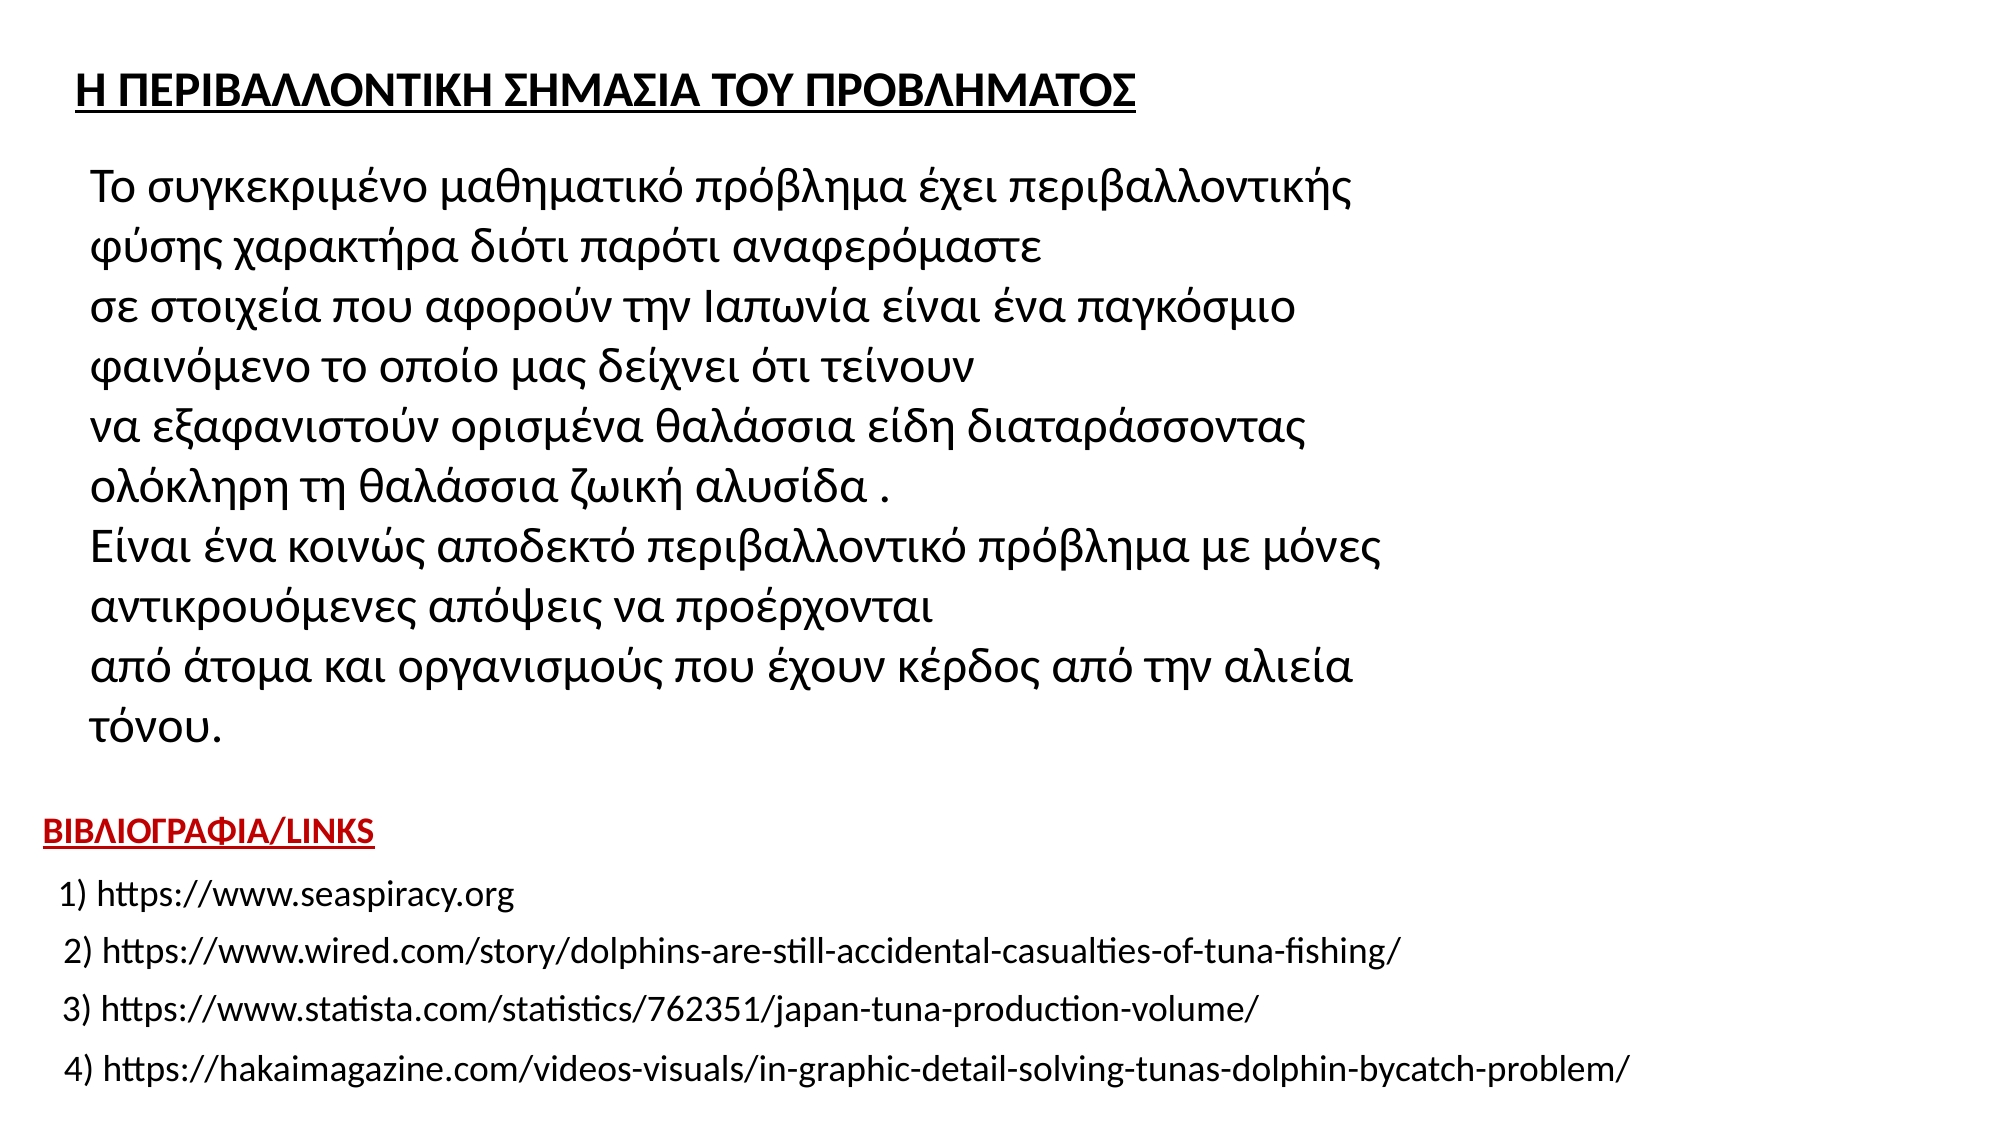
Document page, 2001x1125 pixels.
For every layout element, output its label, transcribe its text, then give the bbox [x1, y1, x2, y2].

text_box 2) https://www.wired.com/story/dolphins-are-still-accidental-casualties-of-tuna-fishing/ [48, 918, 1418, 979]
text_box ΒΙΒΛΙΟΓΡΑΦΙΑ/LINKS [27, 798, 390, 859]
text_box 4) https://hakaimagazine.com/videos-visuals/in-graphic-detail-solving-tunas-dolphin-bycatch-problem/ [49, 1036, 1647, 1097]
text_box 1) https://www.seaspiracy.org [42, 861, 530, 922]
text_box Το συγκεκριμένο μαθηματικό πρόβλημα έχει περιβαλλοντικής φύσης χαρακτήρα διότι παρότι αναφερόμαστε σε στοιχεία που αφορούν την Ιαπωνία είναι ένα παγκόσμιο φαινόμενο το οποίο μας δείχνει ότι τείνουν να εξαφανιστούν ορισμένα θαλάσσια είδη διαταράσσοντας ολόκληρη τη θαλάσσια ζωική αλυσίδα . Είναι ένα κοινώς αποδεκτό περιβαλλοντικό πρόβλημα με μόνες αντικρουόμενες απόψεις να προέρχονται από άτομα και οργανισμούς που έχουν κέρδος από την αλιεία τόνου. [74, 145, 1421, 761]
text_box Η ΠΕΡΙΒΑΛΛΟΝΤΙΚΗ ΣΗΜΑΣΙΑ ΤΟΥ ΠΡΟΒΛΗΜΑΤΟΣ [60, 48, 1152, 124]
text_box 3) https://www.statista.com/statistics/762351/japan-tuna-production-volume/ [47, 976, 1276, 1036]
